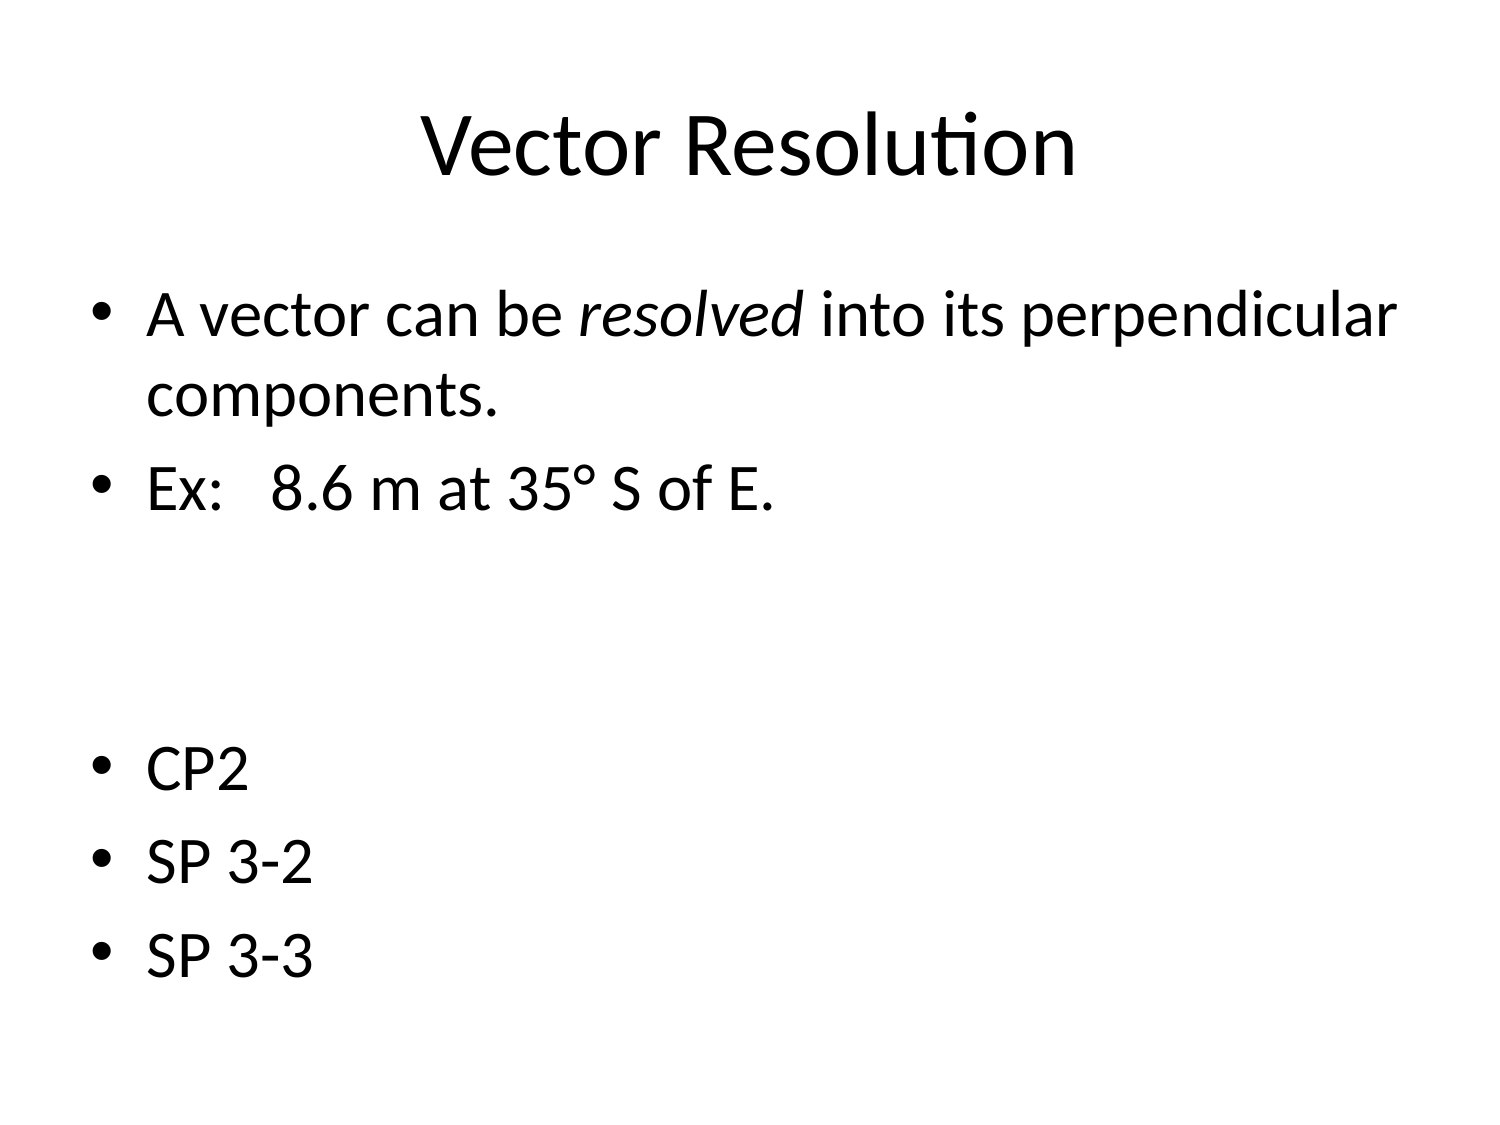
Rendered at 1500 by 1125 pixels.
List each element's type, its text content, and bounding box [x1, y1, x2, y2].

title Vector Resolution [75, 45, 1425, 233]
list A vector can be resolved into its perpendicular components. Ex: 8.6 m at 35° S of E. CP2 SP 3-2 SP 3-3 [75, 262, 1425, 1005]
